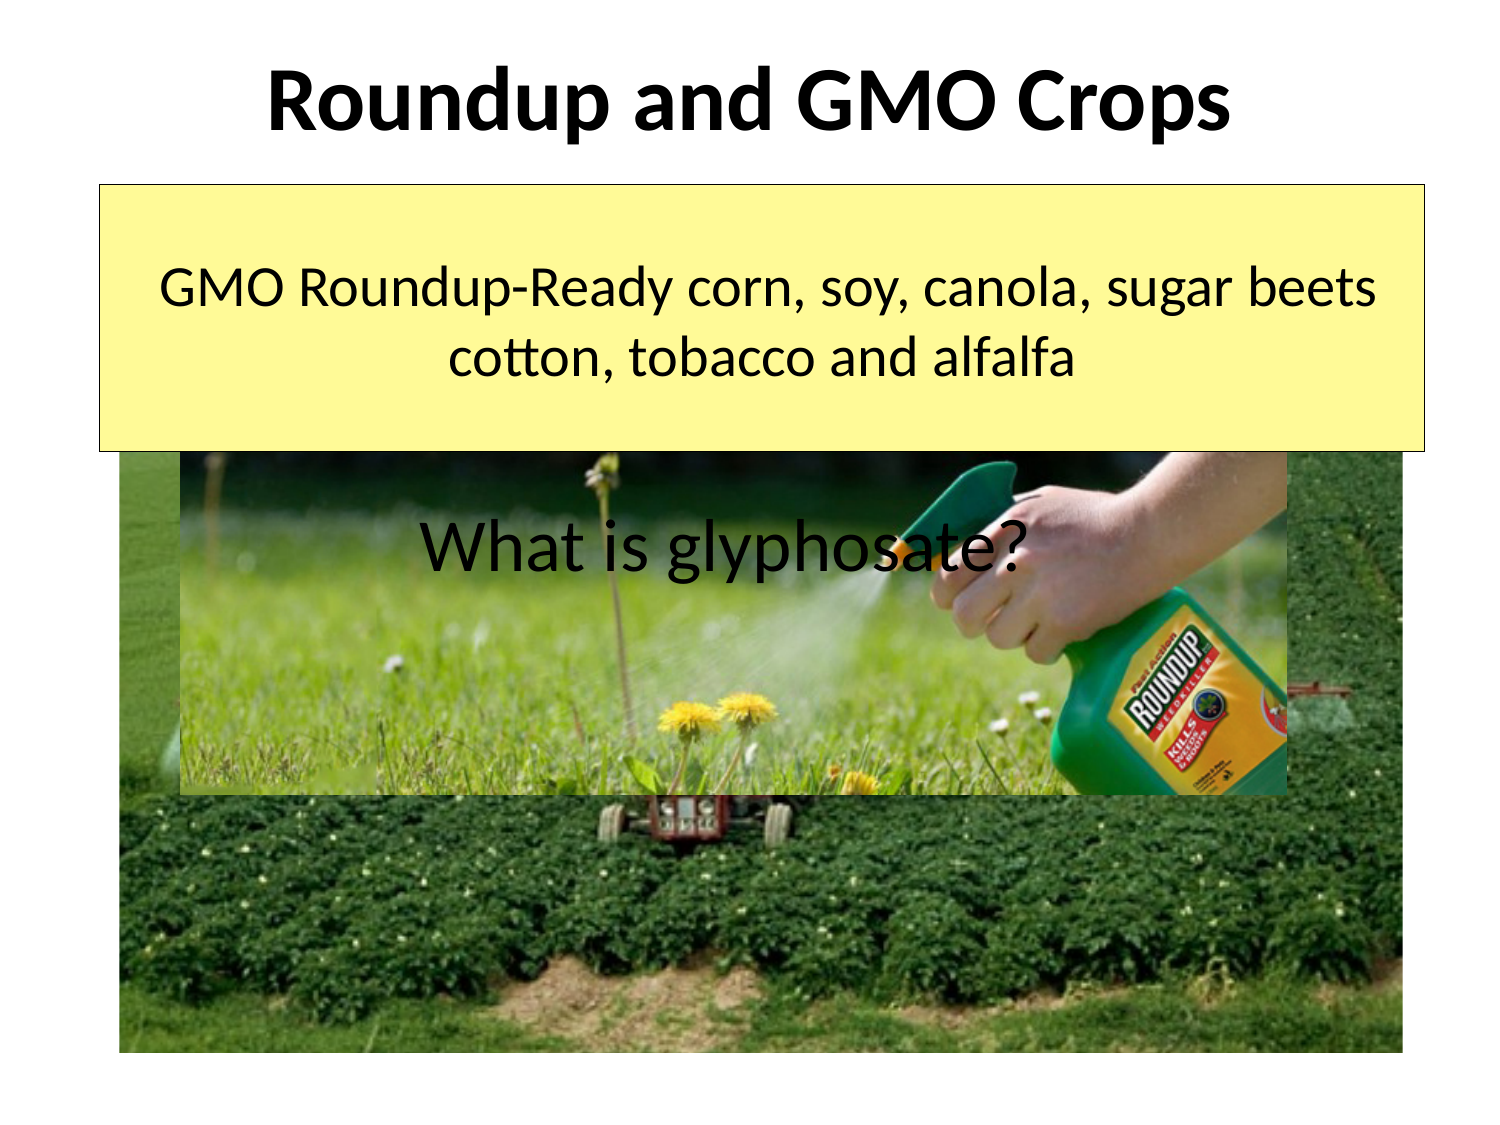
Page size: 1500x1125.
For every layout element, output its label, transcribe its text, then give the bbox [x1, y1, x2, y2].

title Roundup and GMO Crops [75, 0, 1425, 188]
text_box GMO Roundup-Ready corn, soy, canola, sugar beets cotton, tobacco and alfalfa [99, 184, 1425, 452]
picture [180, 451, 1287, 795]
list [119, 346, 1404, 1054]
